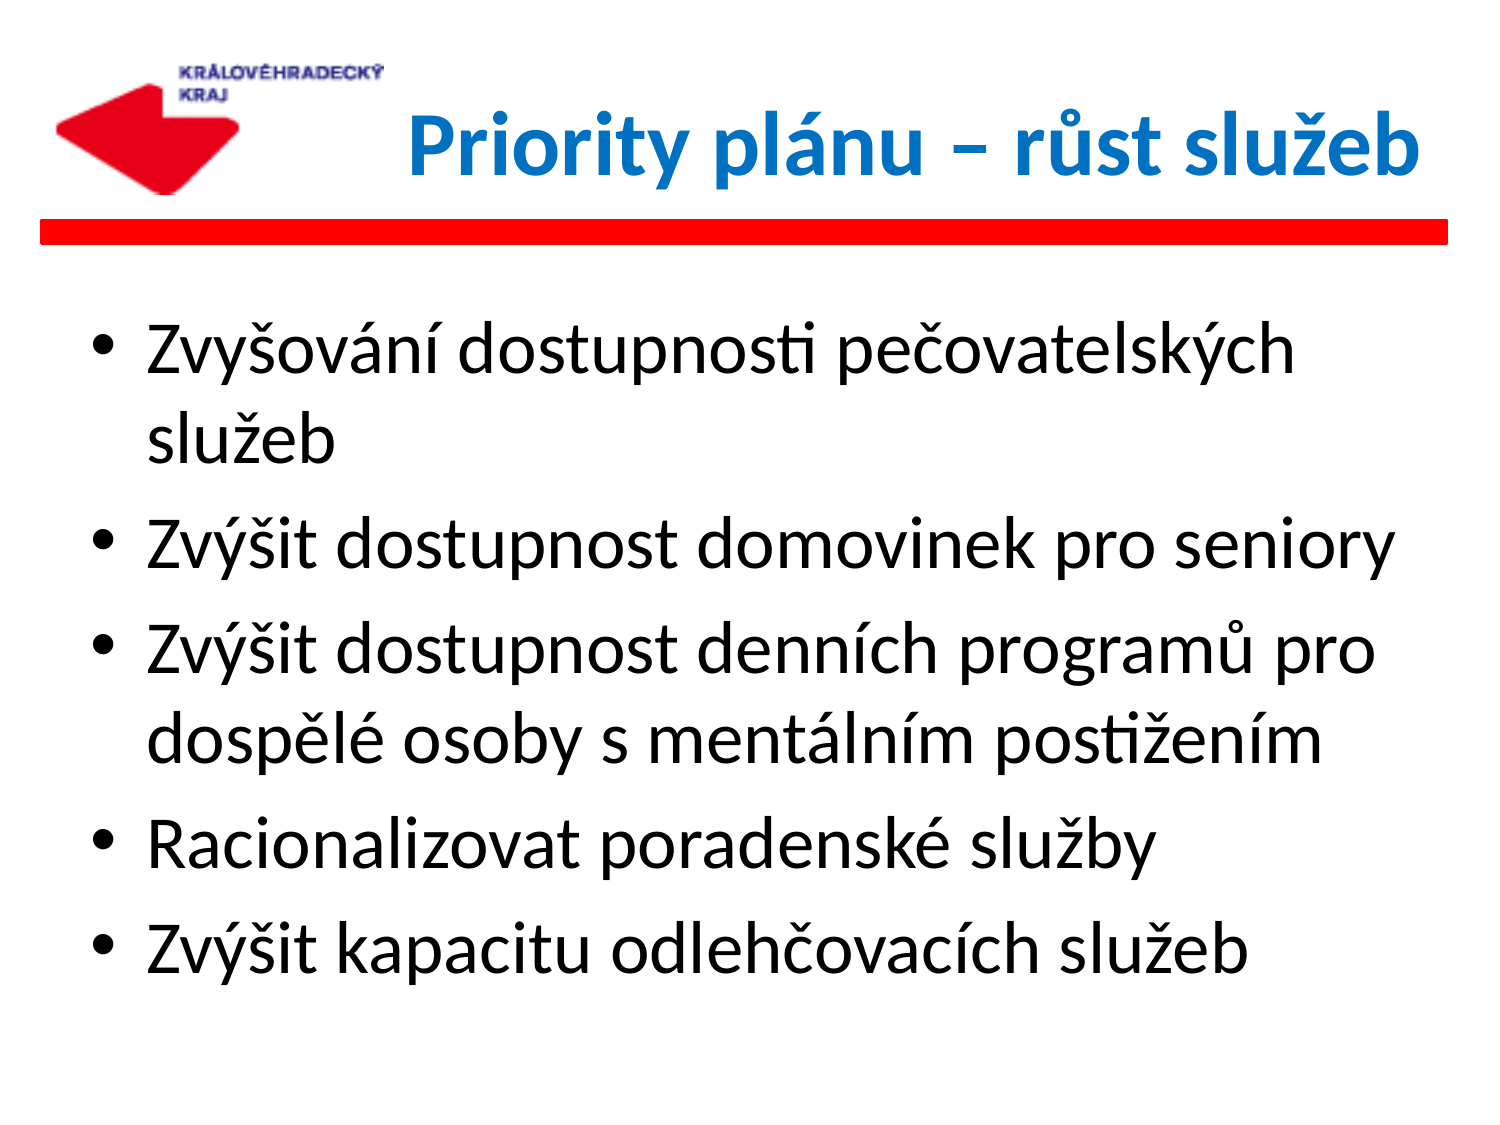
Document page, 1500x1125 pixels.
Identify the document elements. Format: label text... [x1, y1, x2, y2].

text_box [39, 218, 1449, 245]
list Zvyšování dostupnosti pečovatelských služeb Zvýšit dostupnost domovinek pro seniory Zvýšit dostupnost denních programů pro dospělé osoby s mentálním postižením Racionalizovat poradenské služby Zvýšit kapacitu odlehčovacích služeb [75, 290, 1425, 1047]
title Priority plánu – růst služeb [383, 45, 1447, 218]
picture [29, 30, 385, 195]
